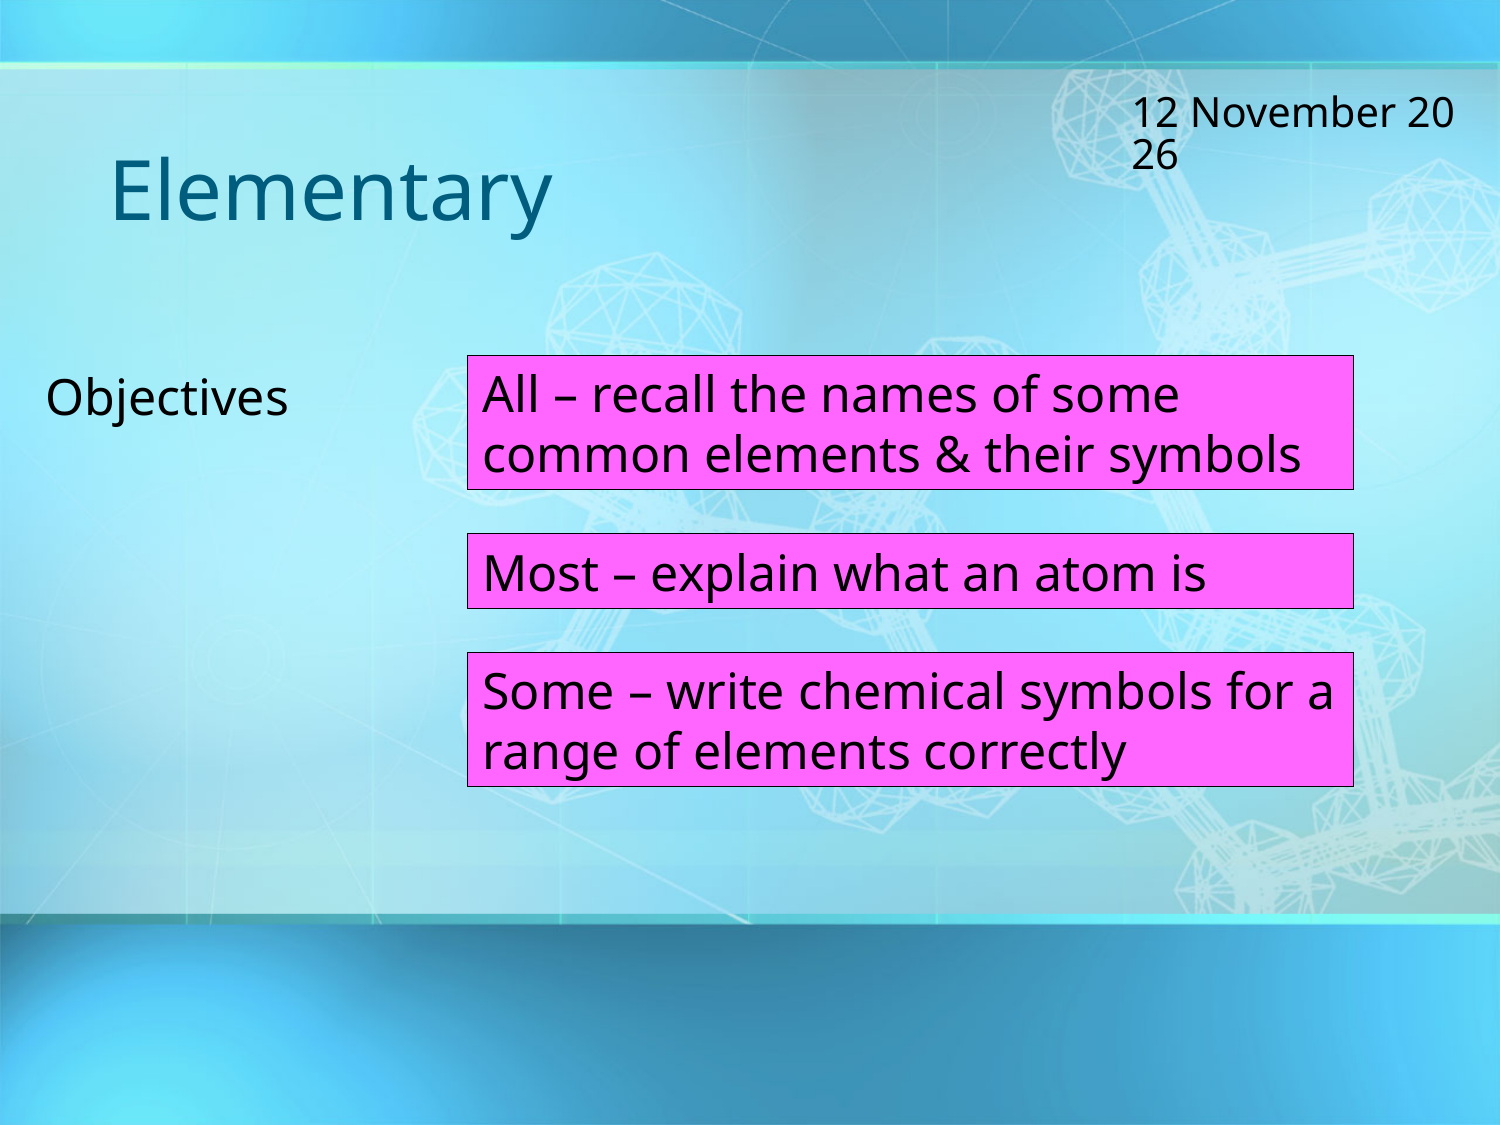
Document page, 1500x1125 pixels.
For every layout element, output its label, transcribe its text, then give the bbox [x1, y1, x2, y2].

text_box Most – explain what an atom is [467, 533, 1354, 609]
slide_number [1115, 77, 1488, 154]
title Elementary [29, 90, 632, 285]
text_box Objectives [30, 357, 467, 433]
picture [0, 0, 1500, 1125]
text_box All – recall the names of some common elements & their symbols [467, 355, 1354, 490]
text_box Some – write chemical symbols for a range of elements correctly [467, 652, 1354, 787]
